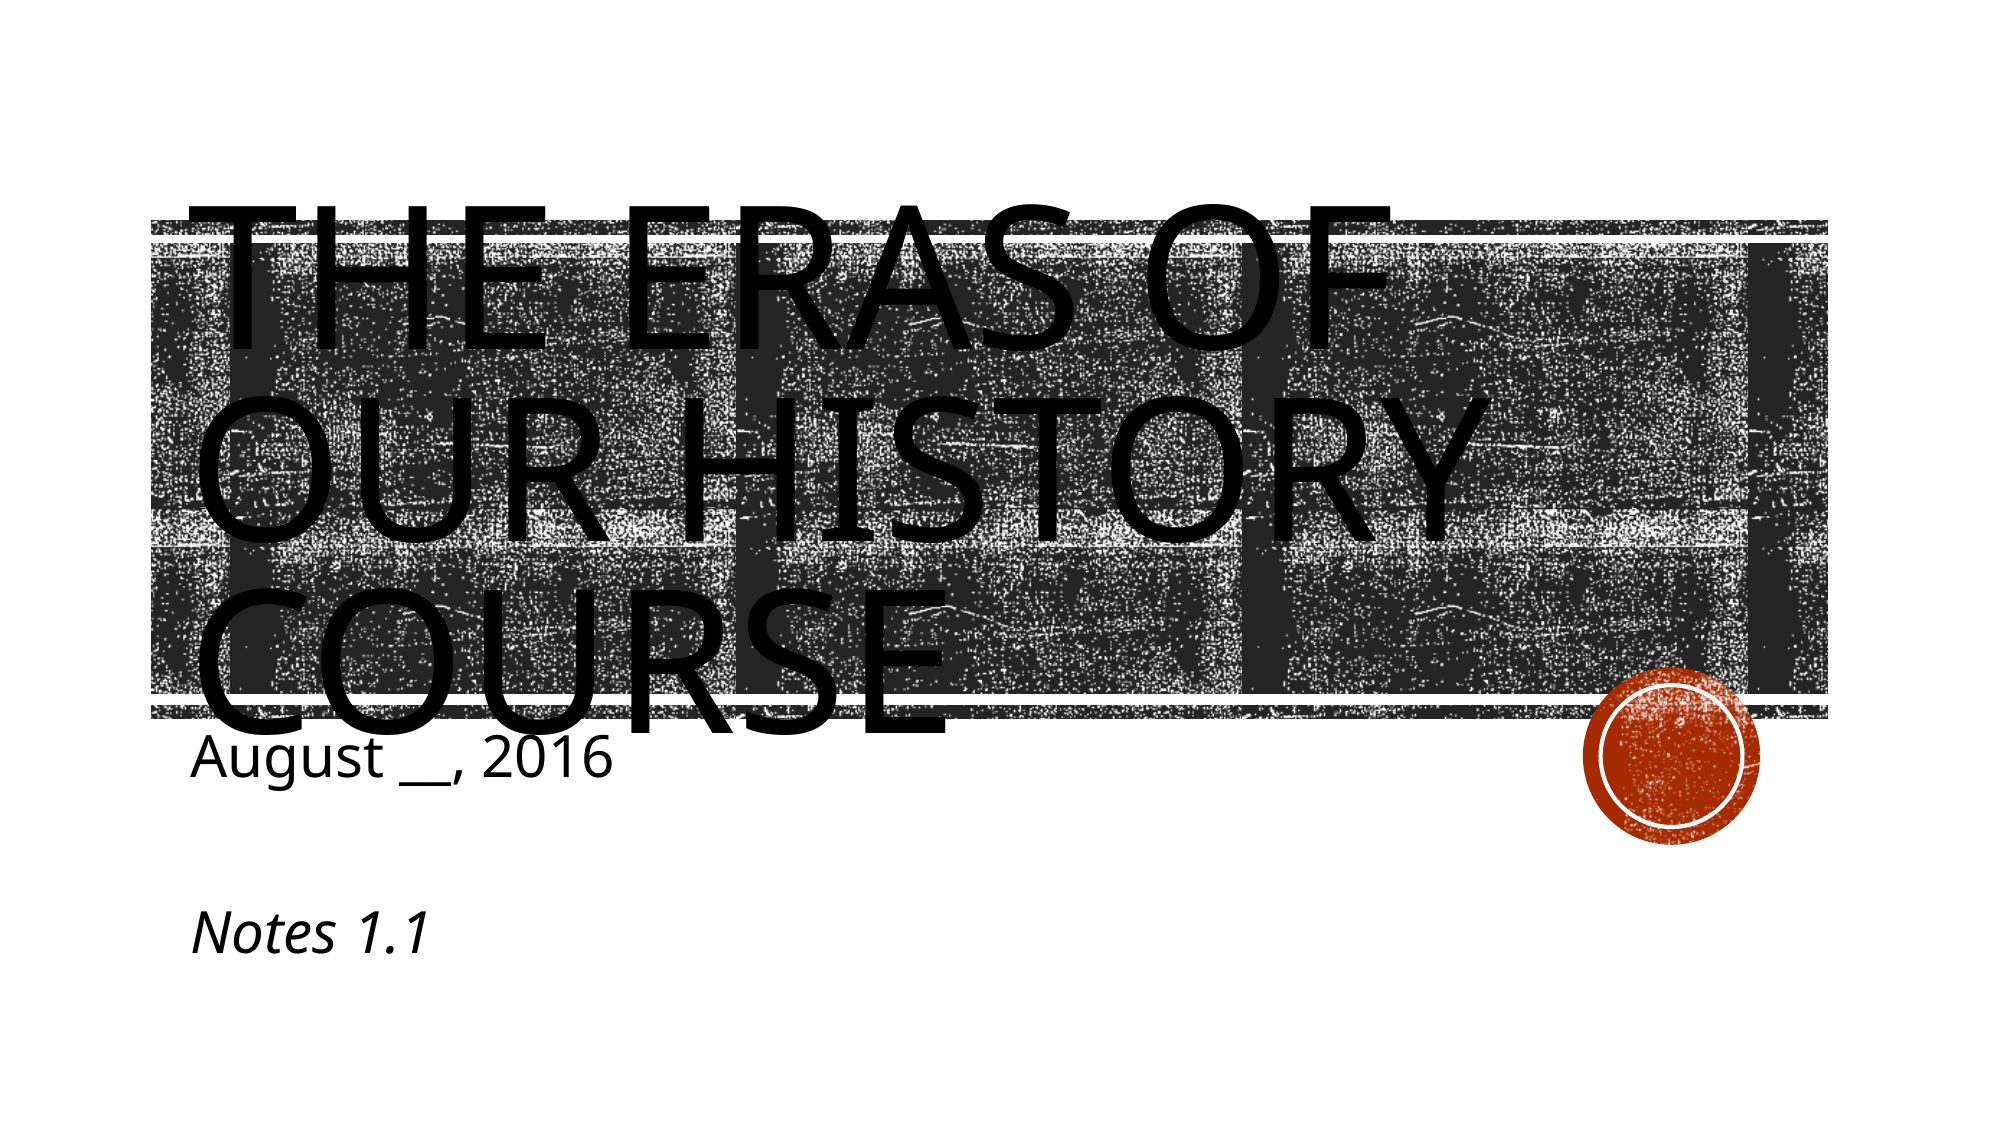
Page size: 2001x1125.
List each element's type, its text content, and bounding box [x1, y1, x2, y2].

subtitle August __, 2016 Notes 1.1 [175, 720, 1500, 955]
title The eras of our history course [172, 234, 1808, 733]
